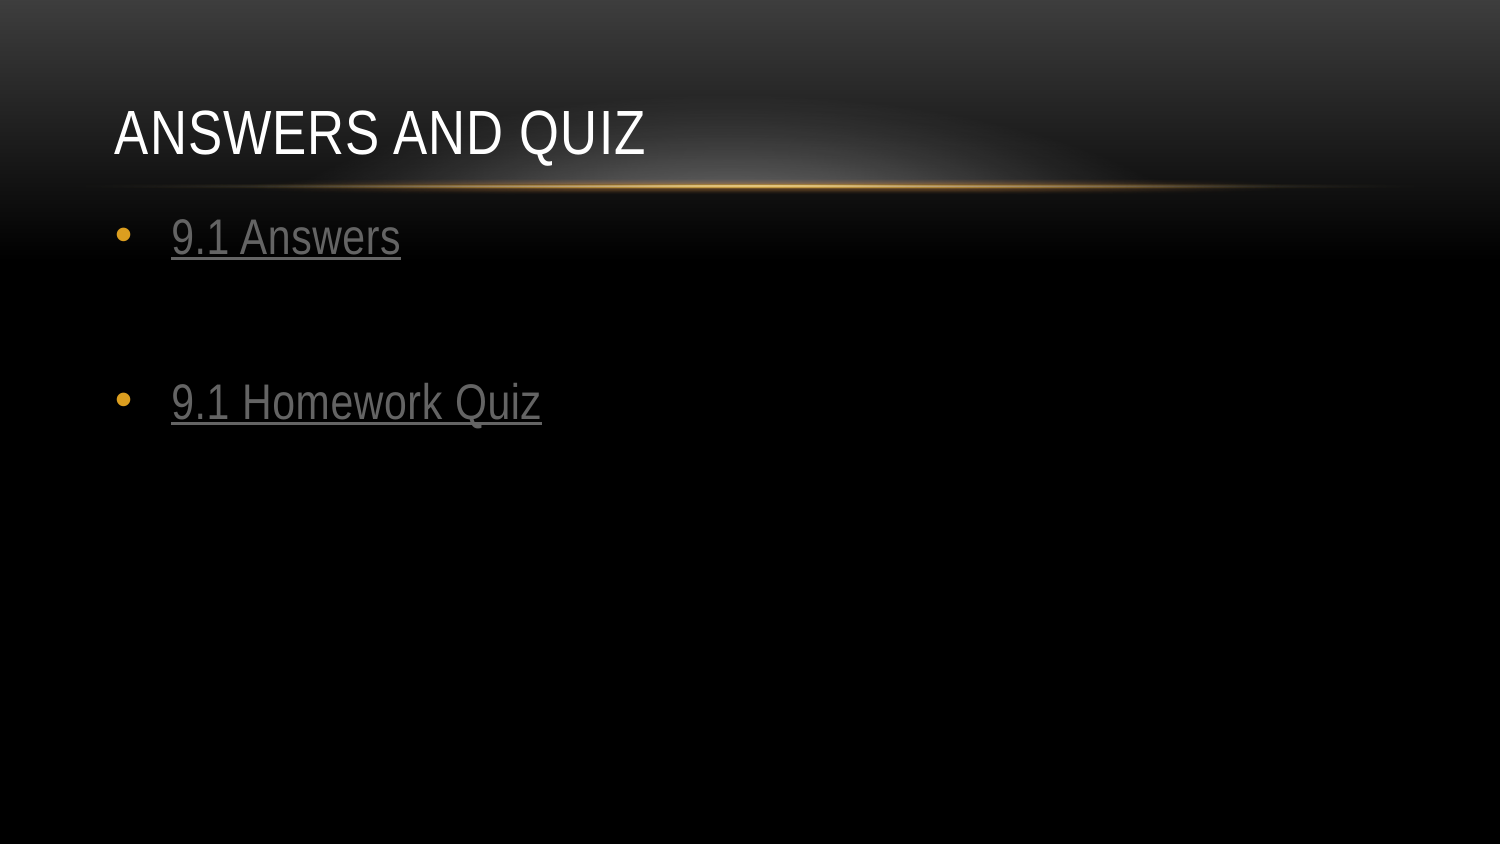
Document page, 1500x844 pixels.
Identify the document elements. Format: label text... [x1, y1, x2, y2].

list 9.1 Answers 9.1 Homework Quiz [99, 196, 1400, 779]
title Answers and Quiz [99, 33, 1400, 175]
picture [0, 0, 1497, 300]
